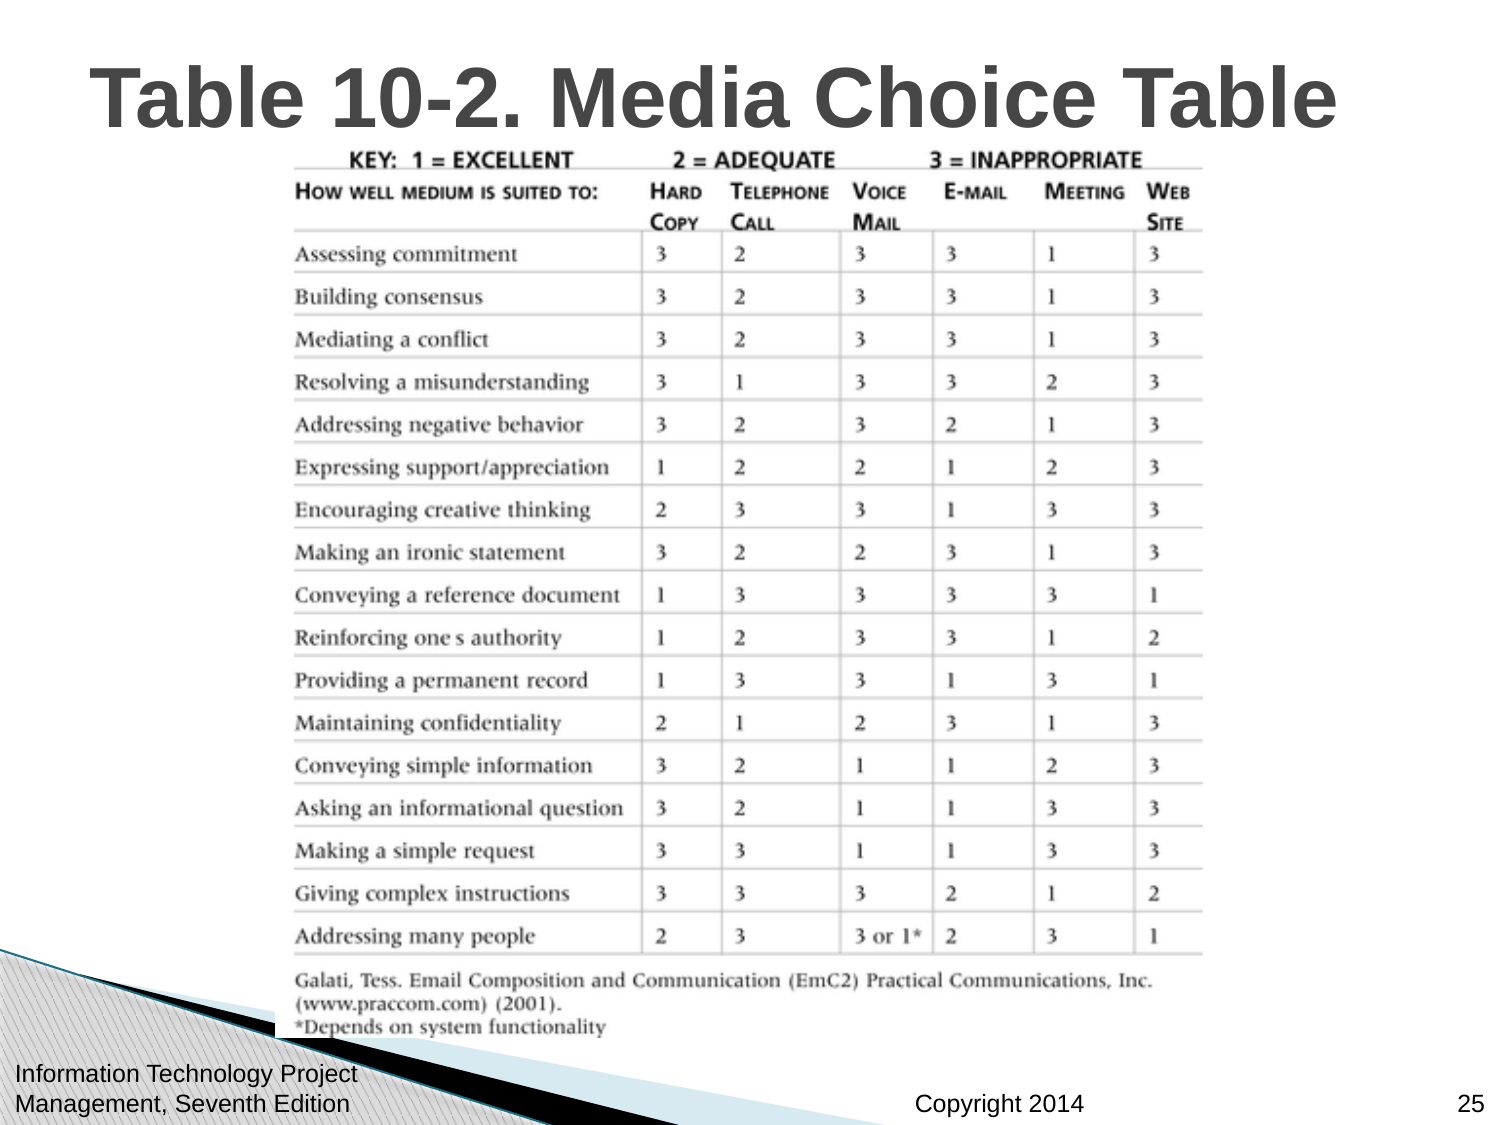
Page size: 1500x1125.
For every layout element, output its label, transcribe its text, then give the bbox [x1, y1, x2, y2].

footer Information Technology Project Management, Seventh Edition [0, 1065, 425, 1125]
title Table 10-2. Media Choice Table [75, 0, 1425, 188]
picture [274, 137, 1213, 1038]
slide_number 25 [1408, 1065, 1500, 1125]
